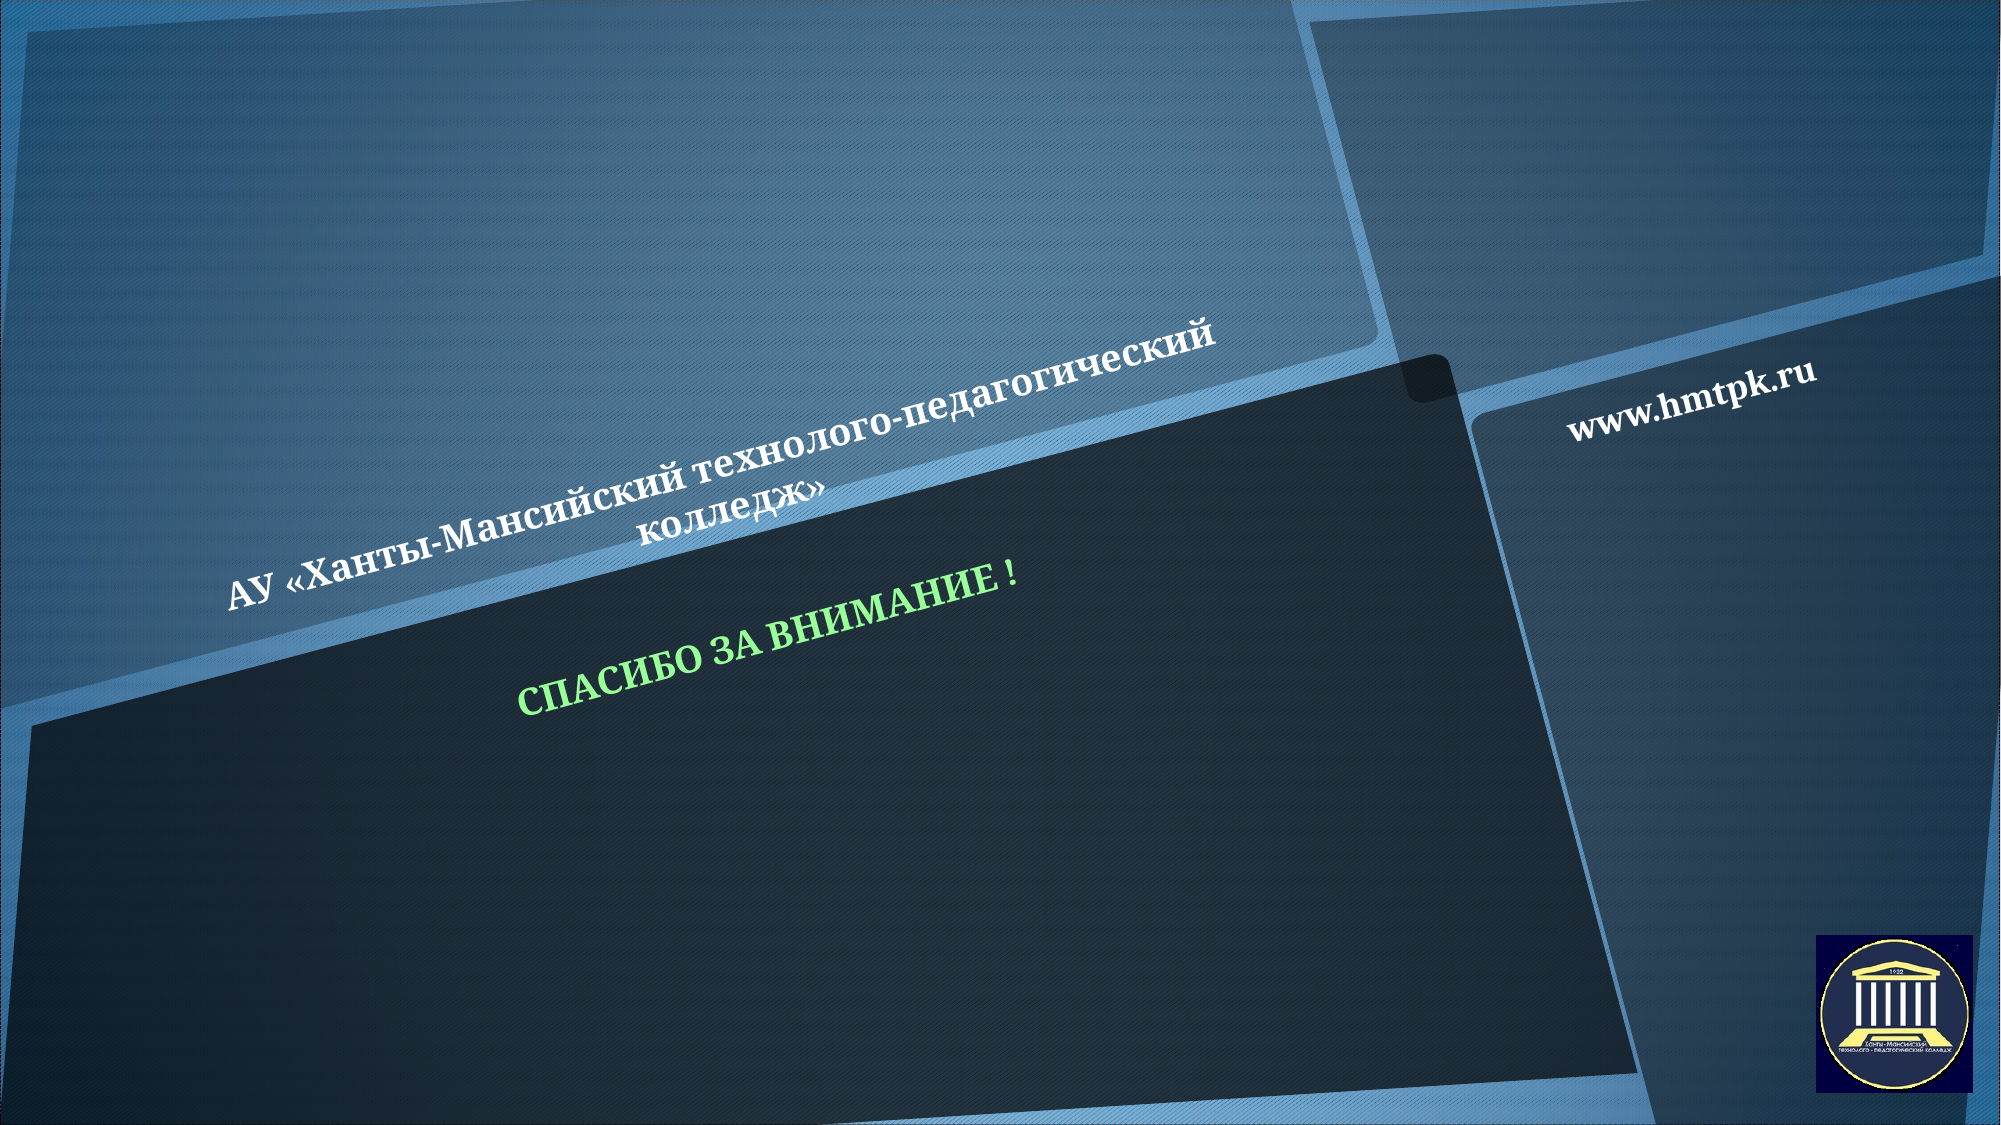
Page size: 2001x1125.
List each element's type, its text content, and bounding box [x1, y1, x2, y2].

text_box www.hmtpk.ru [1461, 311, 1921, 483]
text_box АУ «Ханты-Мансийский технолого-педагогический колледж» СПАСИБО ЗА ВНИМАНИЕ ! [131, 276, 1355, 824]
picture [1816, 935, 1973, 1093]
